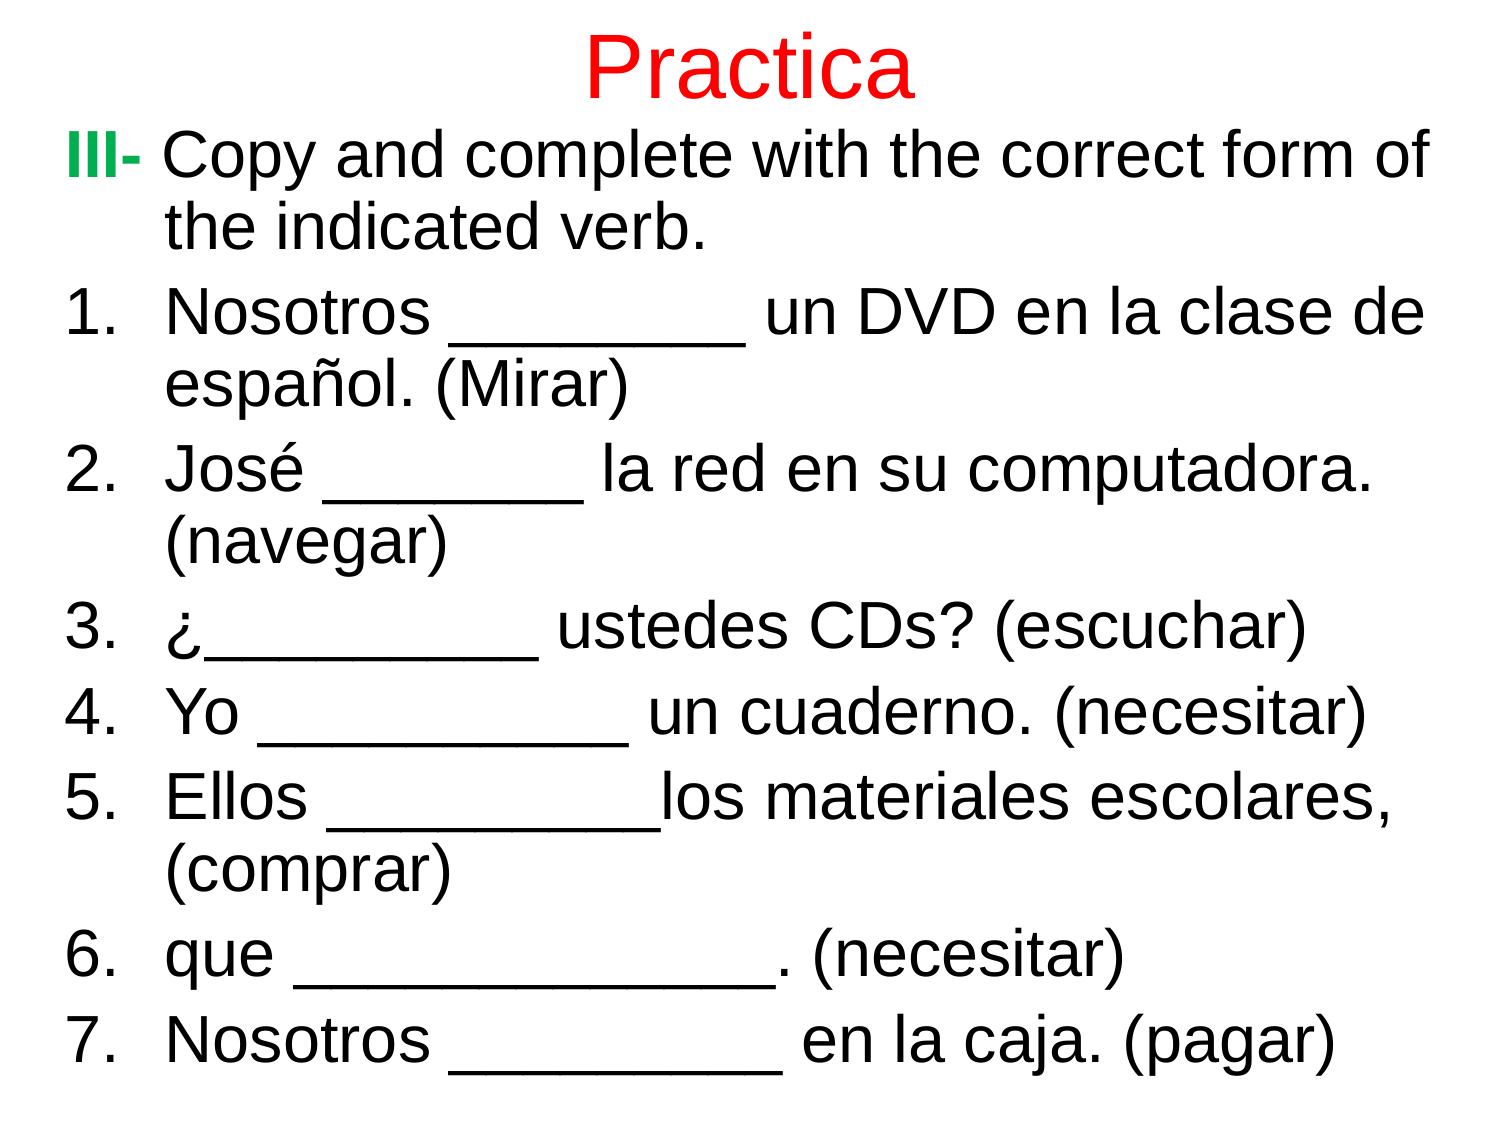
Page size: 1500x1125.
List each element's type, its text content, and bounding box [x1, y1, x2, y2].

text_box III- Copy and complete with the correct form of the indicated verb. Nosotros ________ un DVD en la clase de español. (Mirar) José _______ la red en su computadora. (navegar) ¿_________ ustedes CDs? (escuchar) Yo __________ un cuaderno. (necesitar) Ellos _________los materiales escolares, (comprar) que _____________. (necesitar) Nosotros _________ en la caja. (pagar) [49, 112, 1463, 1125]
text_box Practica [74, 0, 1425, 188]
